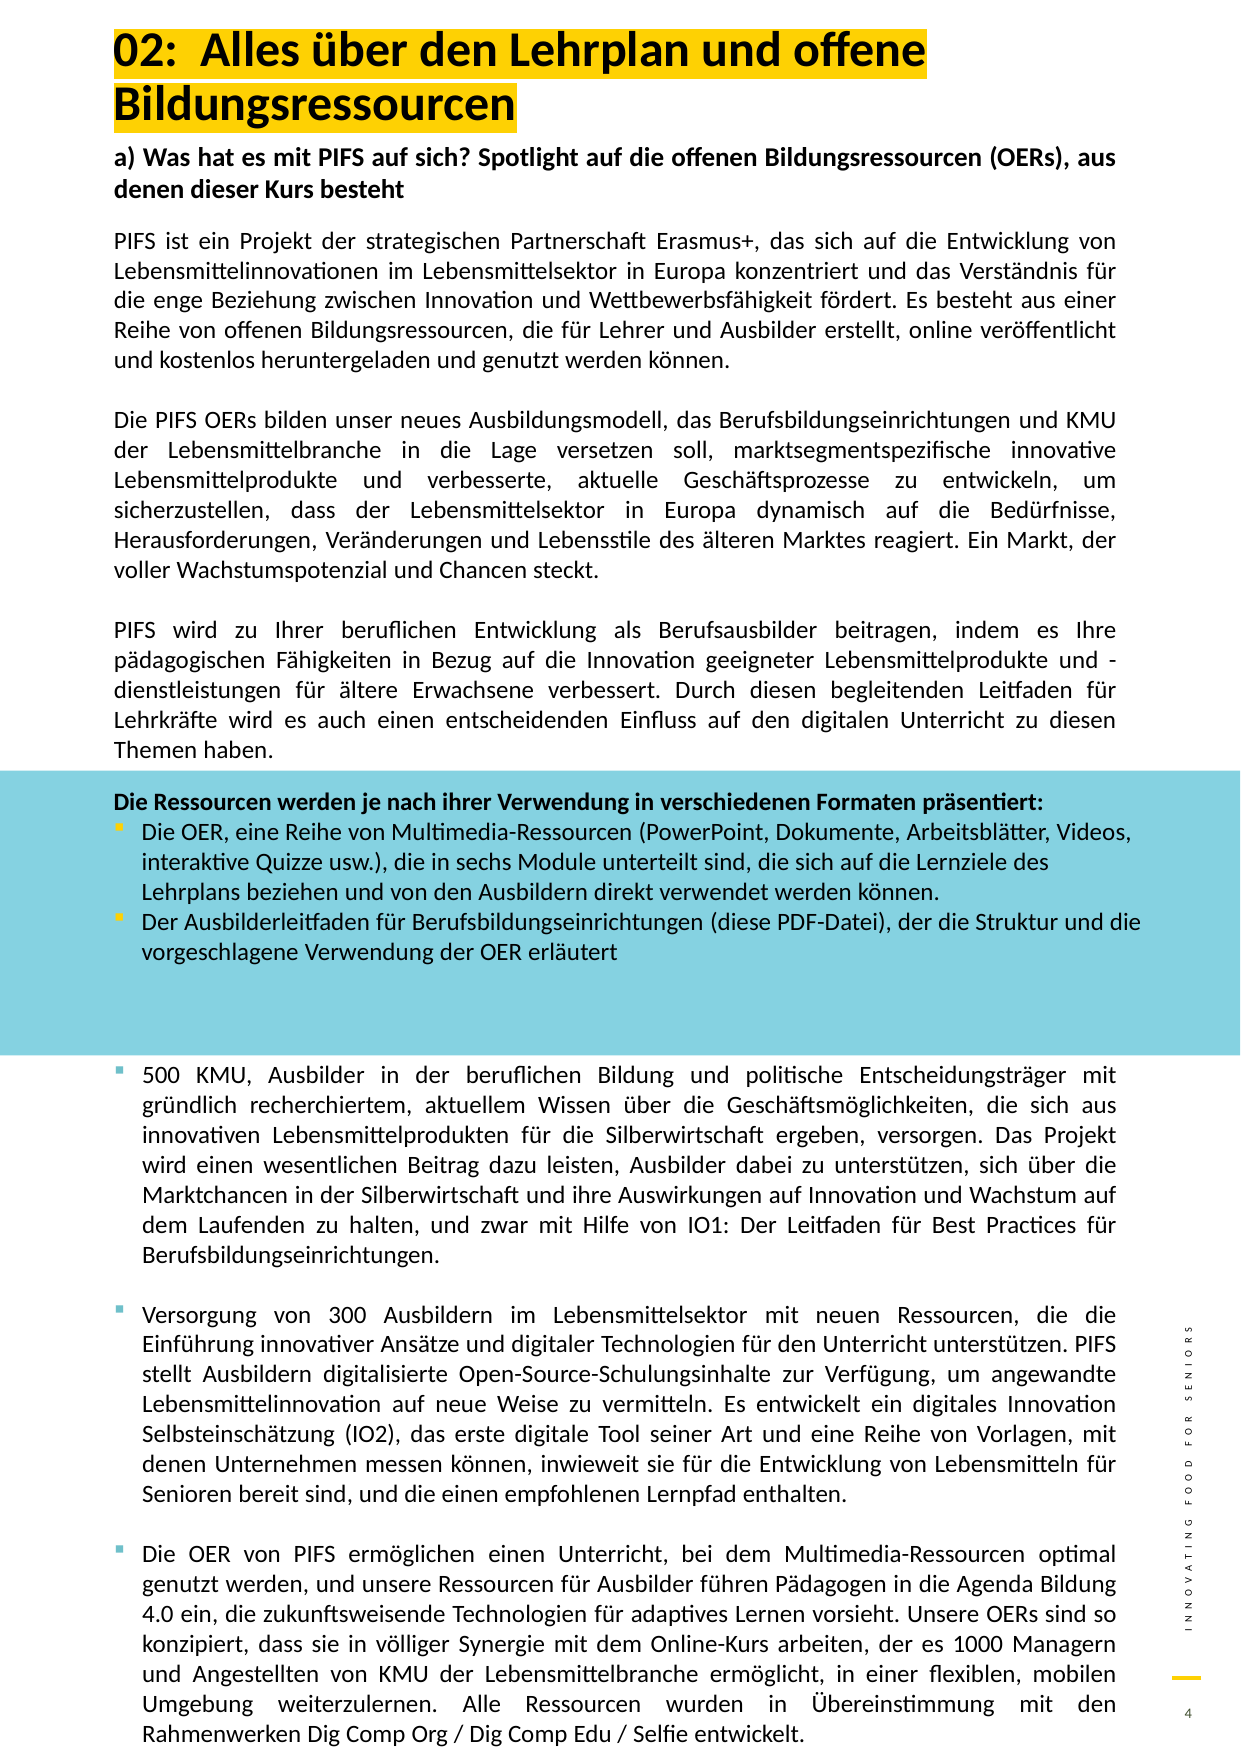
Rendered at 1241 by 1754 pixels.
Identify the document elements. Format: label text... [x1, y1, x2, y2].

list a) Was hat es mit PIFS auf sich? Spotlight auf die offenen Bildungsressourcen (OERs), aus denen dieser Kurs besteht PIFS ist ein Projekt der strategischen Partnerschaft Erasmus+, das sich auf die Entwicklung von Lebensmittelinnovationen im Lebensmittelsektor in Europa konzentriert und das Verständnis für die enge Beziehung zwischen Innovation und Wettbewerbsfähigkeit fördert. Es besteht aus einer Reihe von offenen Bildungsressourcen, die für Lehrer und Ausbilder erstellt, online veröffentlicht und kostenlos heruntergeladen und genutzt werden können. Die PIFS OERs bilden unser neues Ausbildungsmodell, das Berufsbildungseinrichtungen und KMU der Lebensmittelbranche in die Lage versetzen soll, marktsegmentspezifische innovative Lebensmittelprodukte und verbesserte, aktuelle Geschäftsprozesse zu entwickeln, um sicherzustellen, dass der Lebensmittelsektor in Europa dynamisch auf die Bedürfnisse, Herausforderungen, Veränderungen und Lebensstile des älteren Marktes reagiert. Ein Markt, der voller Wachstumspotenzial und Chancen steckt. PIFS wird zu Ihrer beruflichen Entwicklung als Berufsausbilder beitragen, indem es Ihre pädagogischen Fähigkeiten in Bezug auf die Innovation geeigneter Lebensmittelprodukte und -dienstleistungen für ältere Erwachsene verbessert. Durch diesen begleitenden Leitfaden für Lehrkräfte wird es auch einen entscheidenden Einfluss auf den digitalen Unterricht zu diesen Themen haben. [98, 131, 1132, 600]
list 02: Alles über den Lehrplan und offene Bildungsressourcen [98, 15, 1241, 200]
text_box Die Ressourcen werden je nach ihrer Verwendung in verschiedenen Formaten präsentiert: Die OER, eine Reihe von Multimedia-Ressourcen (PowerPoint, Dokumente, Arbeitsblätter, Videos, interaktive Quizze usw.), die in sechs Module unterteilt sind, die sich auf die Lernziele des Lehrplans beziehen und von den Ausbildern direkt verwendet werden können. Der Ausbilderleitfaden für Berufsbildungseinrichtungen (diese PDF-Datei), der die Struktur und die vorgeschlagene Verwendung der OER erläutert [98, 778, 1162, 973]
text_box [0, 770, 1241, 1056]
list b) Unser Ziel für das PIFS-Projekt & OERS 500 KMU, Ausbilder in der beruflichen Bildung und politische Entscheidungsträger mit gründlich recherchiertem, aktuellem Wissen über die Geschäftsmöglichkeiten, die sich aus innovativen Lebensmittelprodukten für die Silberwirtschaft ergeben, versorgen. Das Projekt wird einen wesentlichen Beitrag dazu leisten, Ausbilder dabei zu unterstützen, sich über die Marktchancen in der Silberwirtschaft und ihre Auswirkungen auf Innovation und Wachstum auf dem Laufenden zu halten, und zwar mit Hilfe von IO1: Der Leitfaden für Best Practices für Berufsbildungseinrichtungen. Versorgung von 300 Ausbildern im Lebensmittelsektor mit neuen Ressourcen, die die Einführung innovativer Ansätze und digitaler Technologien für den Unterricht unterstützen. PIFS stellt Ausbildern digitalisierte Open-Source-Schulungsinhalte zur Verfügung, um angewandte Lebensmittelinnovation auf neue Weise zu vermitteln. Es entwickelt ein digitales Innovation Selbsteinschätzung (IO2), das erste digitale Tool seiner Art und eine Reihe von Vorlagen, mit denen Unternehmen messen können, inwieweit sie für die Entwicklung von Lebensmitteln für Senioren bereit sind, und die einen empfohlenen Lernpfad enthalten. Die OER von PIFS ermöglichen einen Unterricht, bei dem Multimedia-Ressourcen optimal genutzt werden, und unsere Ressourcen für Ausbilder führen Pädagogen in die Agenda Bildung 4.0 ein, die zukunftsweisende Technologien für adaptives Lernen vorsieht. Unsere OERs sind so konzipiert, dass sie in völliger Synergie mit dem Online-Kurs arbeiten, der es 1000 Managern und Angestellten von KMU der Lebensmittelbranche ermöglicht, in einer flexiblen, mobilen Umgebung weiterzulernen. Alle Ressourcen wurden in Übereinstimmung mit den Rahmenwerken Dig Comp Org / Dig Comp Edu / Selfie entwickelt. [98, 1056, 1132, 1595]
